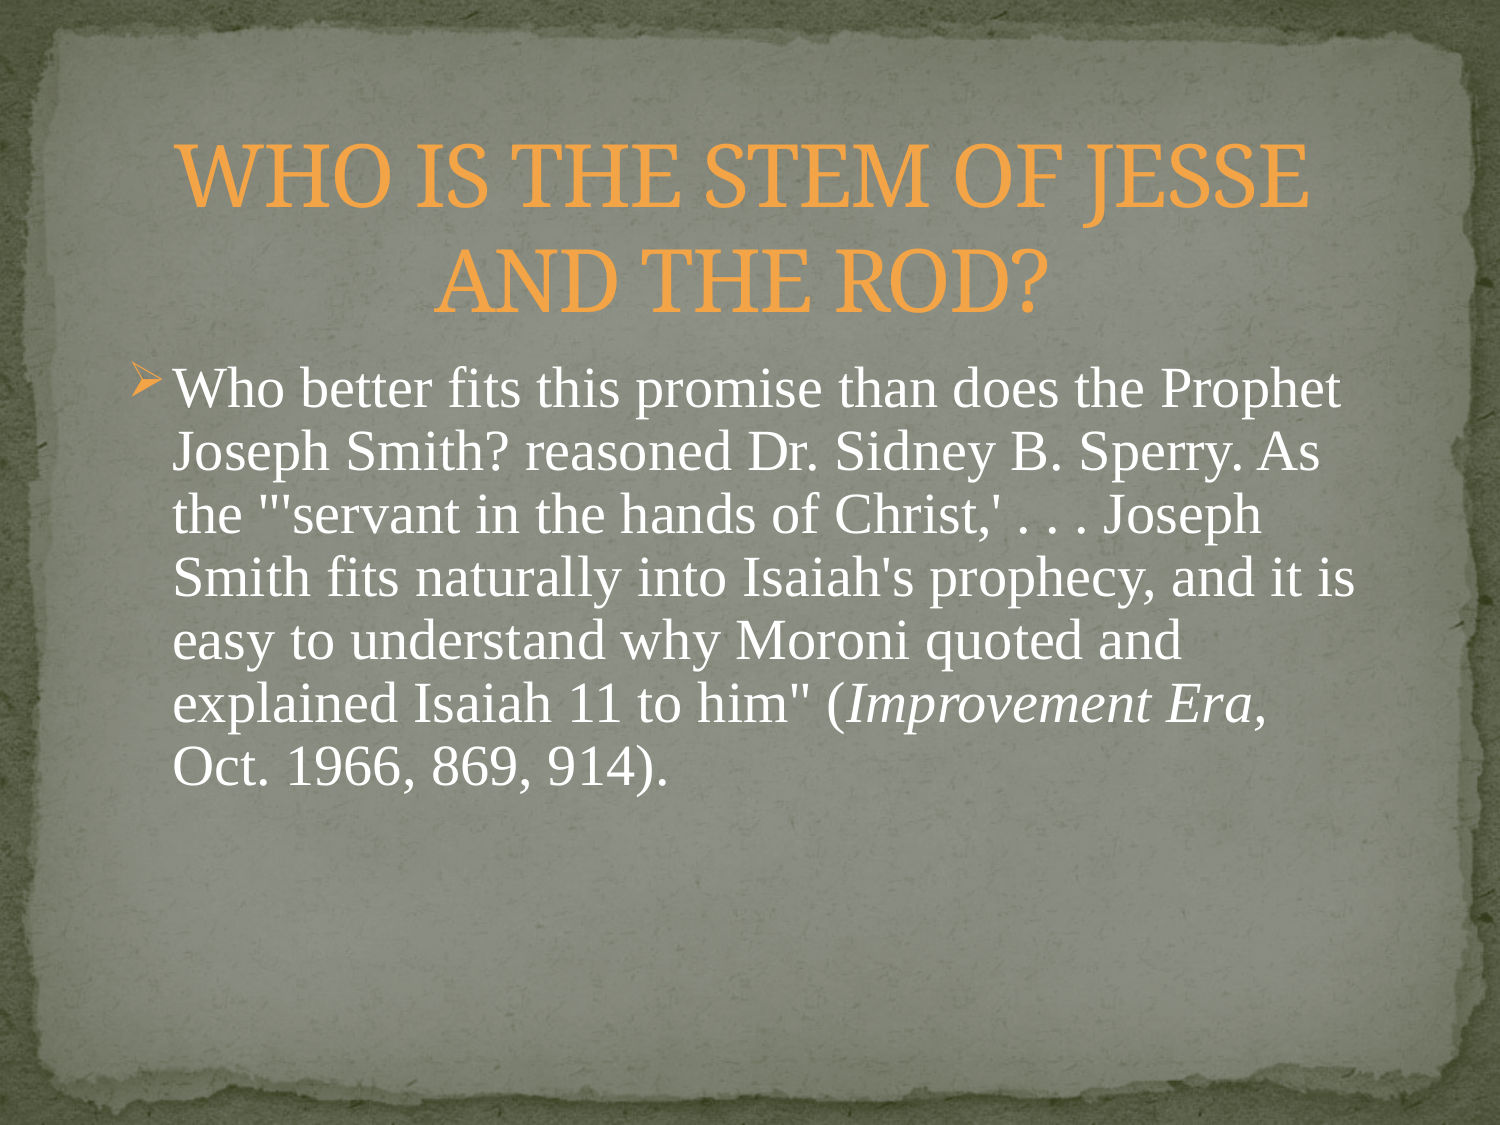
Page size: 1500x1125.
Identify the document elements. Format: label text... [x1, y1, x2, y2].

title WHO IS THE STEM OF JESSE AND THE ROD? [37, 107, 1448, 338]
list Who better fits this promise than does the Prophet Joseph Smith? reasoned Dr. Sidney B. Sperry. As the "'servant in the hands of Christ,' . . . Joseph Smith fits naturally into Isaiah's prophecy, and it is easy to understand why Moroni quoted and explained Isaiah 11 to him" (Improvement Era, Oct. 1966, 869, 914). [112, 350, 1388, 1025]
